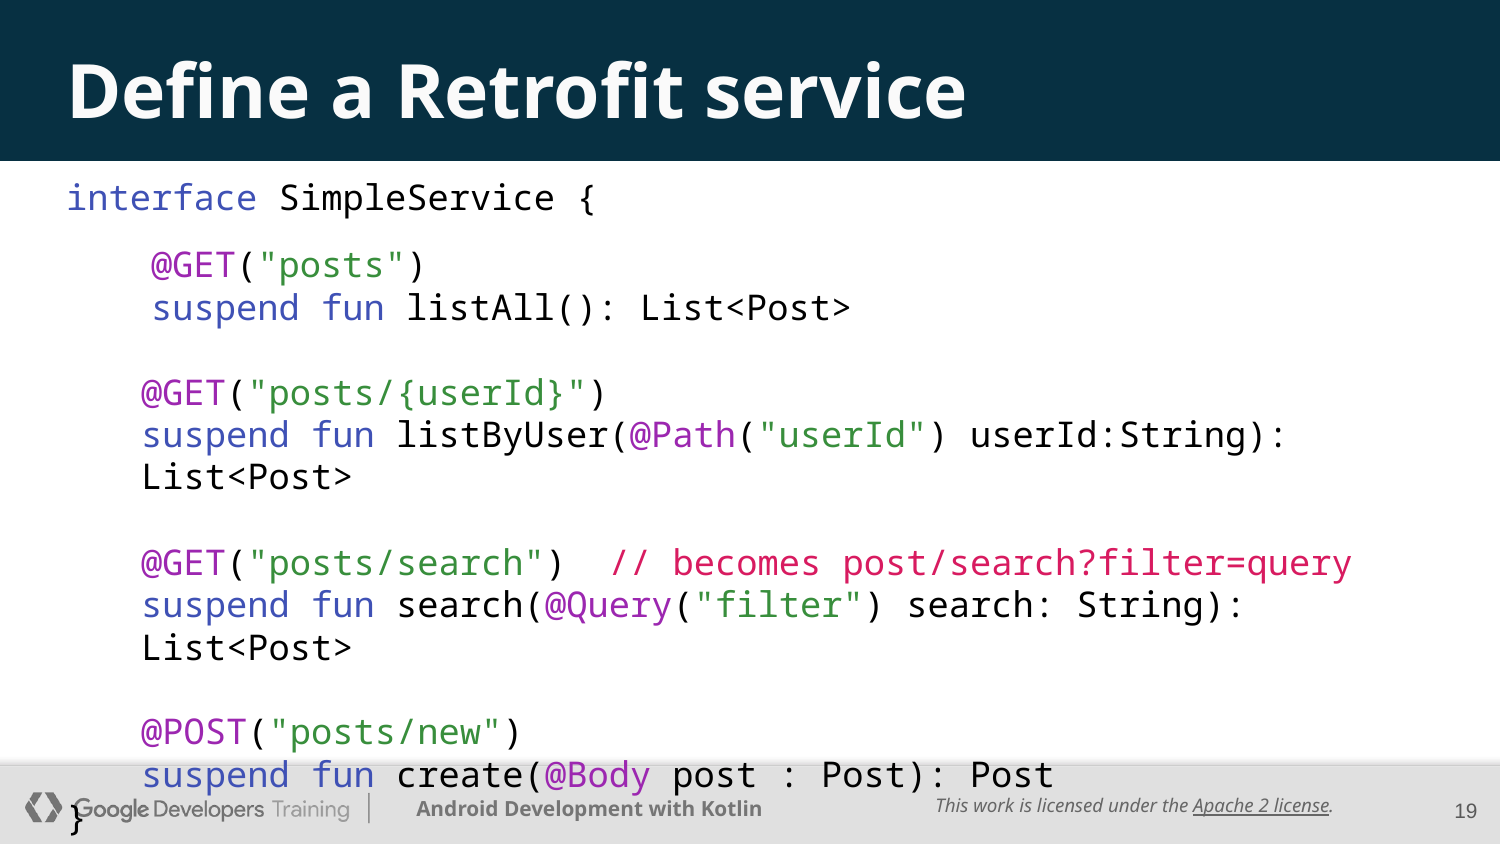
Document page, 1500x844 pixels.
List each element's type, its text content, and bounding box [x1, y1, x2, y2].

list interface SimpleService { @GET("posts") suspend fun listAll(): List<Post> @GET("posts/{userId}") suspend fun listByUser(@Path("userId") userId:String): List<Post> @GET("posts/search") // becomes post/search?filter=query suspend fun search(@Query("filter") search: String): List<Post> @POST("posts/new") suspend fun create(@Body post : Post): Post } [51, 159, 1449, 763]
picture [0, 161, 1500, 844]
slide_number ‹#› [1402, 777, 1493, 842]
title Define a Retrofit service [51, 28, 1449, 122]
